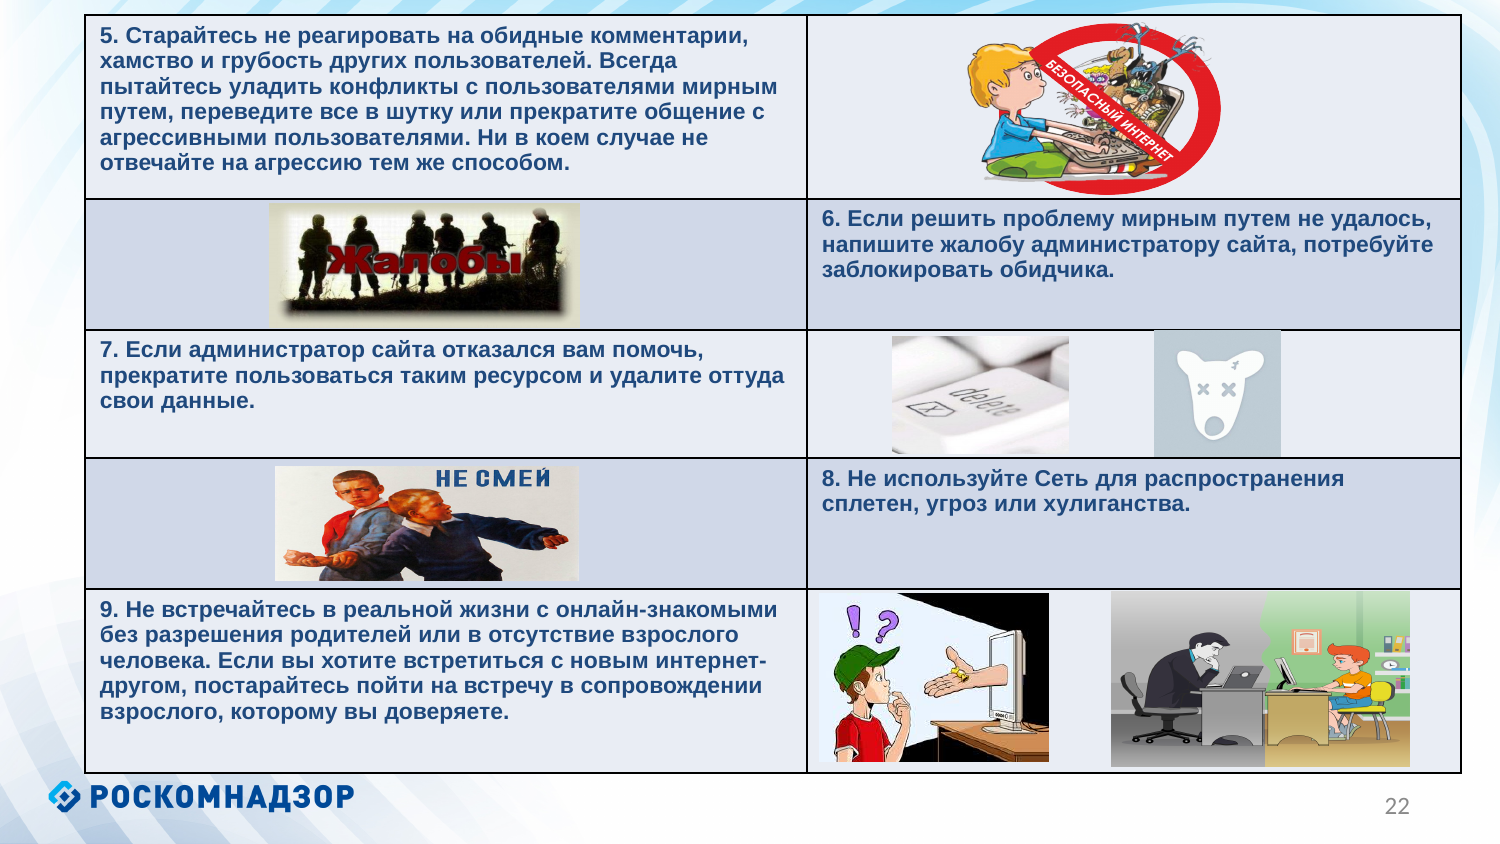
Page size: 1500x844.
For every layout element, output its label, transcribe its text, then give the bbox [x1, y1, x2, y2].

table_cell [1282, 331, 1460, 457]
table_cell [86, 200, 806, 329]
table_cell [86, 459, 806, 588]
slide_number 22 [1074, 782, 1425, 828]
picture [0, 0, 1500, 844]
table_cell [1409, 590, 1460, 772]
table_header 5. Старайтесь не реагировать на обидные комментарии, хамство и грубость других пользователей. Всегда пытайтесь уладить конфликты с пользователями мирным путем, переведите все в шутку или прекратите общение с агрессивными пользователями. Ни в коем случае не отвечайте на агрессию тем же способом. [86, 16, 806, 198]
table_cell 6. Если решить проблему мирным путем не удалось, напишите жалобу администратору сайта, потребуйте заблокировать обидчика. [808, 200, 1460, 329]
table_cell 9. Не встречайтесь в реальной жизни с онлайн-знакомыми без разрешения родителей или в отсутствие взрослого человека. Если вы хотите встретиться с новым интернет-другом, постарайтесь пойти на встречу в сопровождении взрослого, которому вы доверяете. [86, 590, 806, 772]
table_header [808, 16, 1460, 198]
table_cell [808, 590, 1112, 772]
table_cell 7. Если администратор сайта отказался вам помочь, прекратите пользоваться таким ресурсом и удалите оттуда свои данные. [86, 331, 806, 457]
table_cell 8. Не используйте Сеть для распространения сплетен, угроз или хулиганства. [808, 459, 1460, 588]
table_cell [808, 331, 1152, 457]
